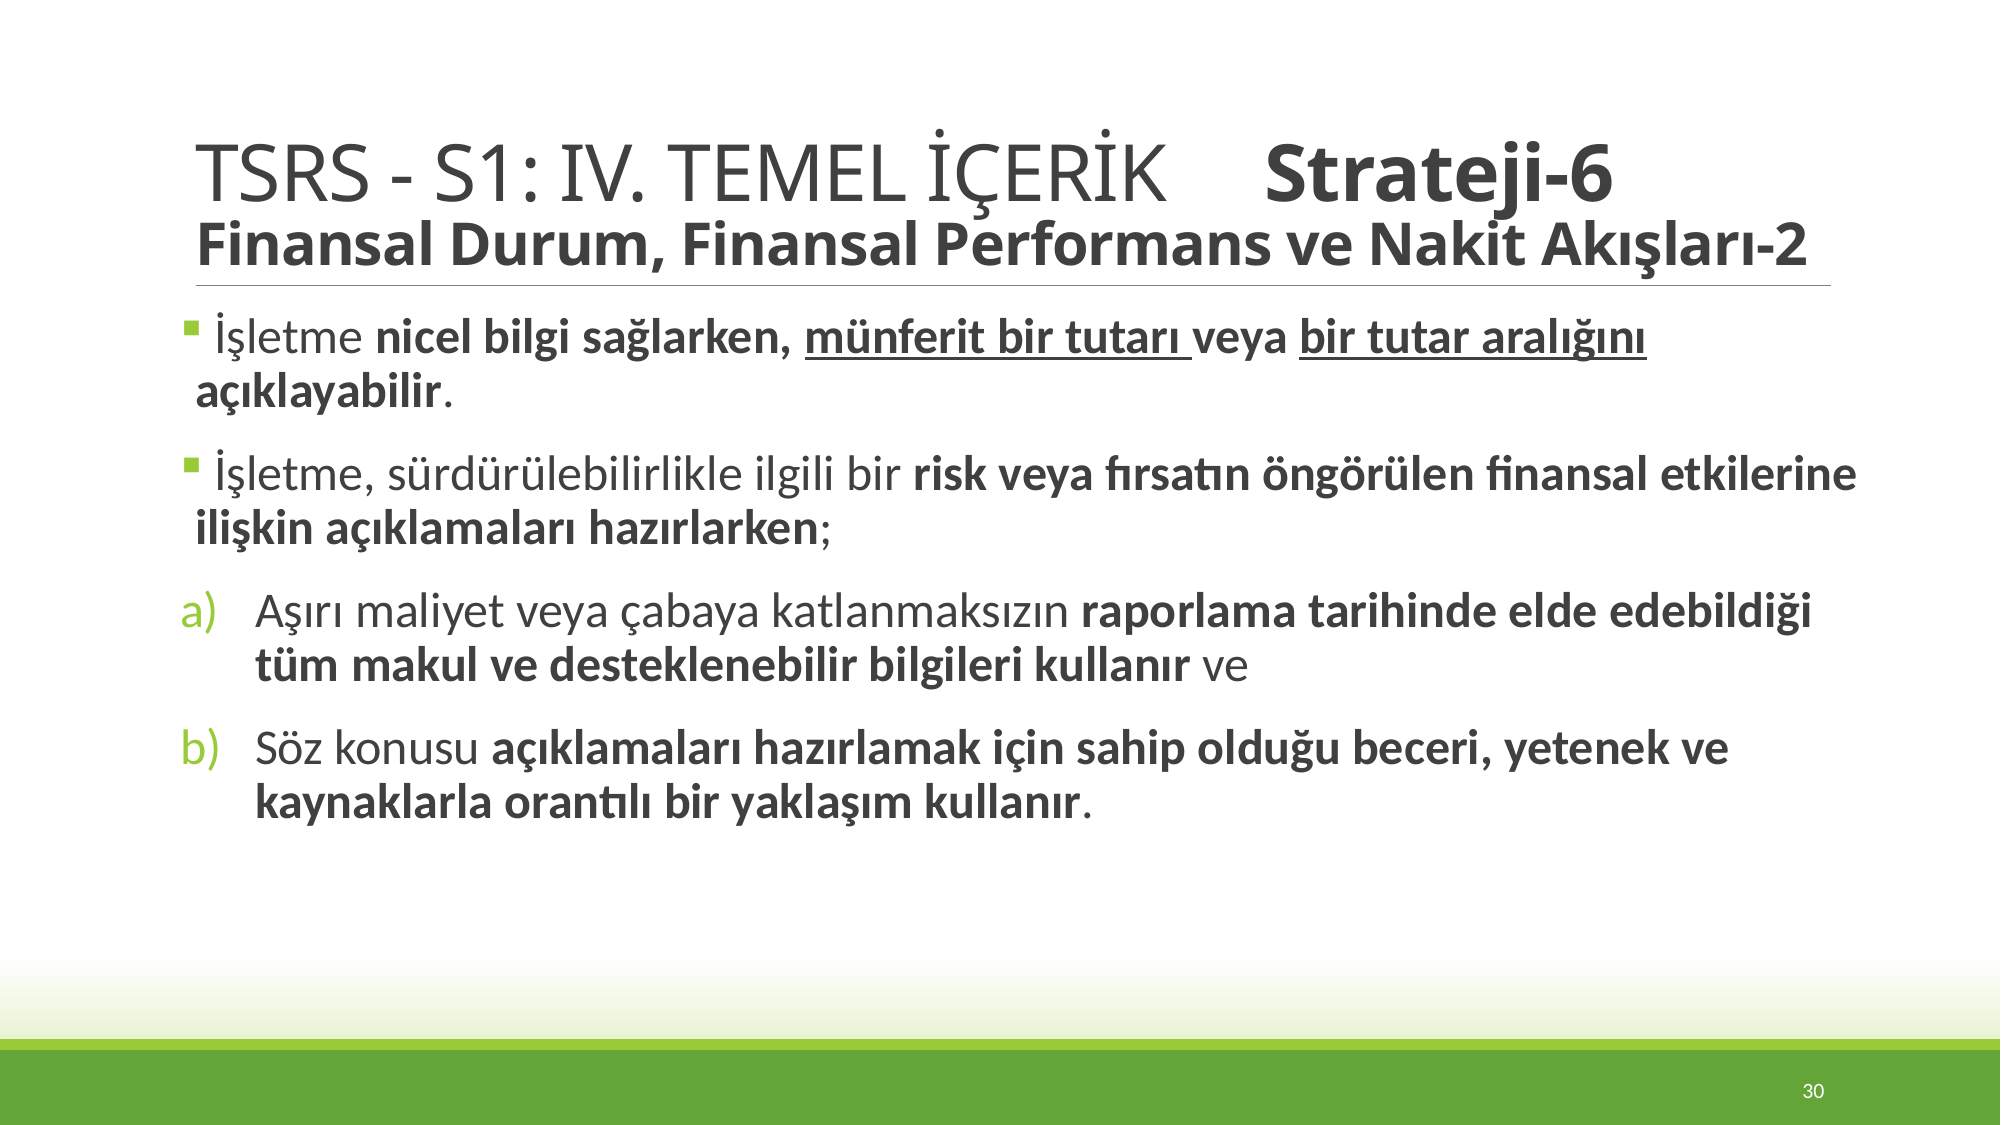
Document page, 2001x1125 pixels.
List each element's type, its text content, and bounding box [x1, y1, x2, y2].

list İşletme nicel bilgi sağlarken, münferit bir tutarı veya bir tutar aralığını açıklayabilir. İşletme, sürdürülebilirlikle ilgili bir risk veya fırsatın öngörülen finansal etkilerine ilişkin açıklamaları hazırlarken; Aşırı maliyet veya çabaya katlanmaksızın raporlama tarihinde elde edebildiği tüm makul ve desteklenebilir bilgileri kullanır ve Söz konusu açıklamaları hazırlamak için sahip olduğu beceri, yetenek ve kaynaklarla orantılı bir yaklaşım kullanır. [180, 302, 1870, 1042]
title TSRS - S1: IV. TEMEL İÇERİK Strateji-6 Finansal Durum, Finansal Performans ve Nakit Akışları-2 [180, 47, 1870, 285]
slide_number 30 [1624, 1059, 1840, 1120]
